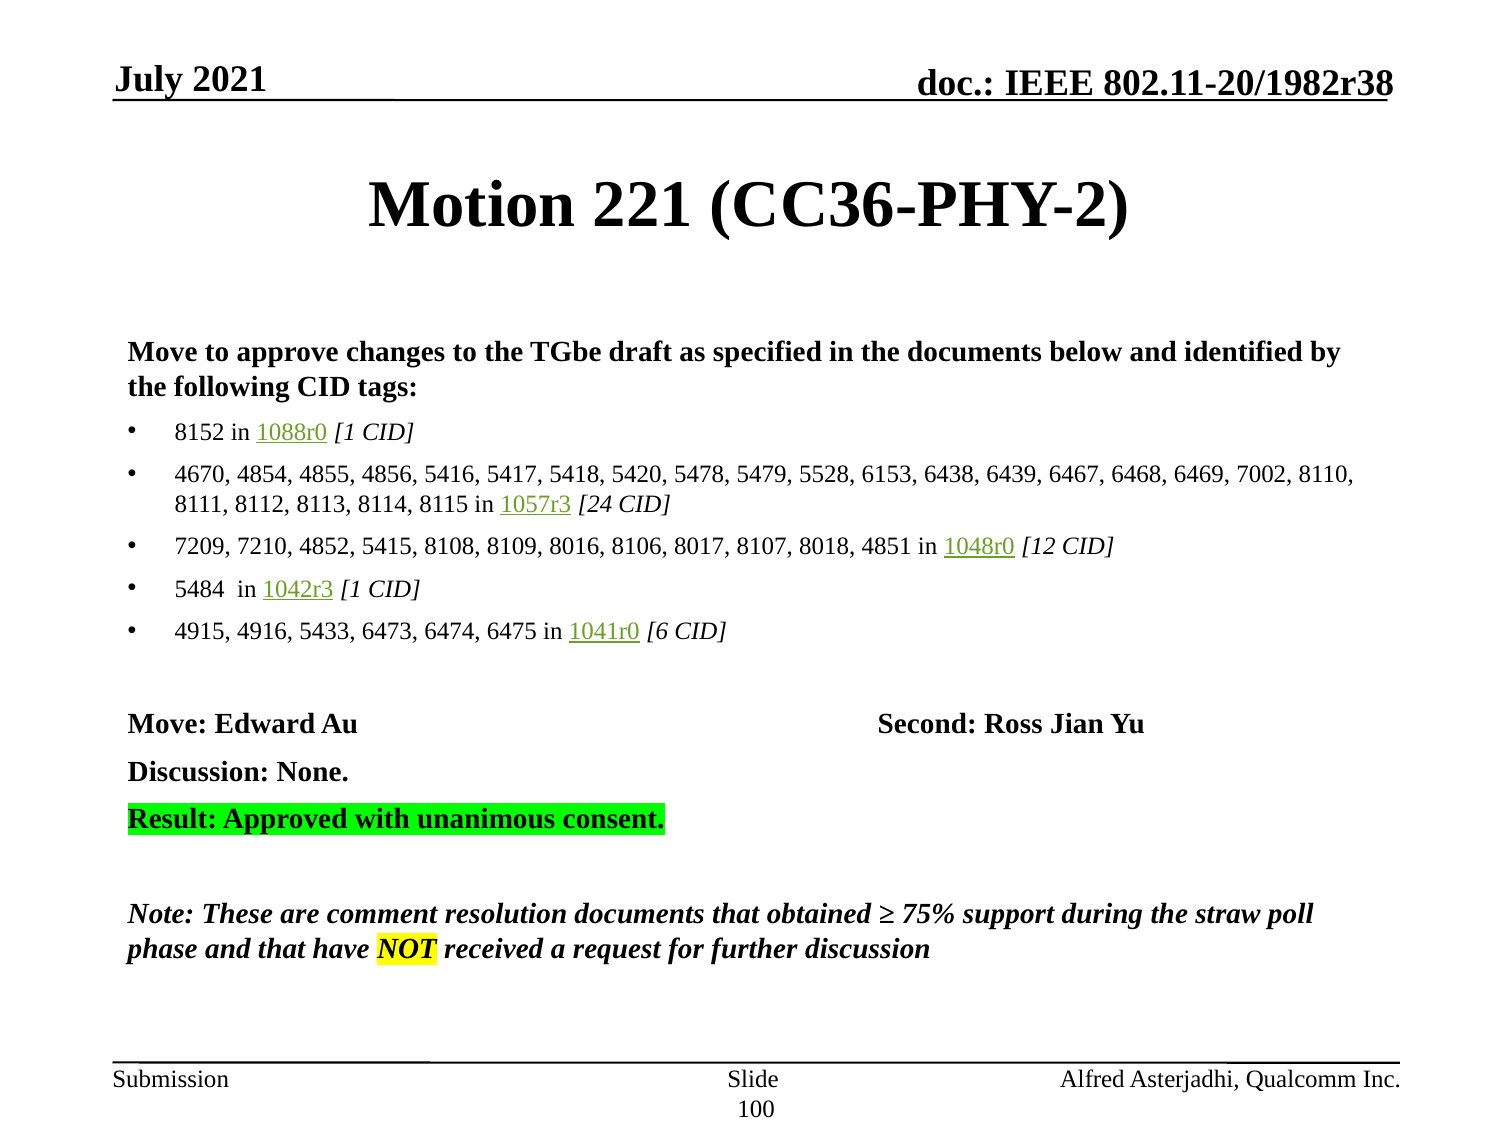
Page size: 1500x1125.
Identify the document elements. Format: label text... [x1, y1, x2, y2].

slide_number Slide 100 [712, 1061, 800, 1123]
footer Alfred Asterjadhi, Qualcomm Inc. [878, 1061, 1402, 1093]
list Move to approve changes to the TGbe draft as specified in the documents below and identified by the following CID tags: 8152 in 1088r0 [1 CID] 4670, 4854, 4855, 4856, 5416, 5417, 5418, 5420, 5478, 5479, 5528, 6153, 6438, 6439, 6467, 6468, 6469, 7002, 8110, 8111, 8112, 8113, 8114, 8115 in 1057r3 [24 CID] 7209, 7210, 4852, 5415, 8108, 8109, 8016, 8106, 8017, 8107, 8018, 4851 in 1048r0 [12 CID] 5484 in 1042r3 [1 CID] 4915, 4916, 5433, 6473, 6474, 6475 in 1041r0 [6 CID] Move: Edward Au Second: Ross Jian Yu Discussion: None. Result: Approved with unanimous consent. Note: These are comment resolution documents that obtained ≥ 75% support during the straw poll phase and that have NOT received a request for further discussion [112, 324, 1388, 1063]
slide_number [114, 54, 423, 100]
title Motion 221 (CC36-PHY-2) [112, 112, 1388, 288]
